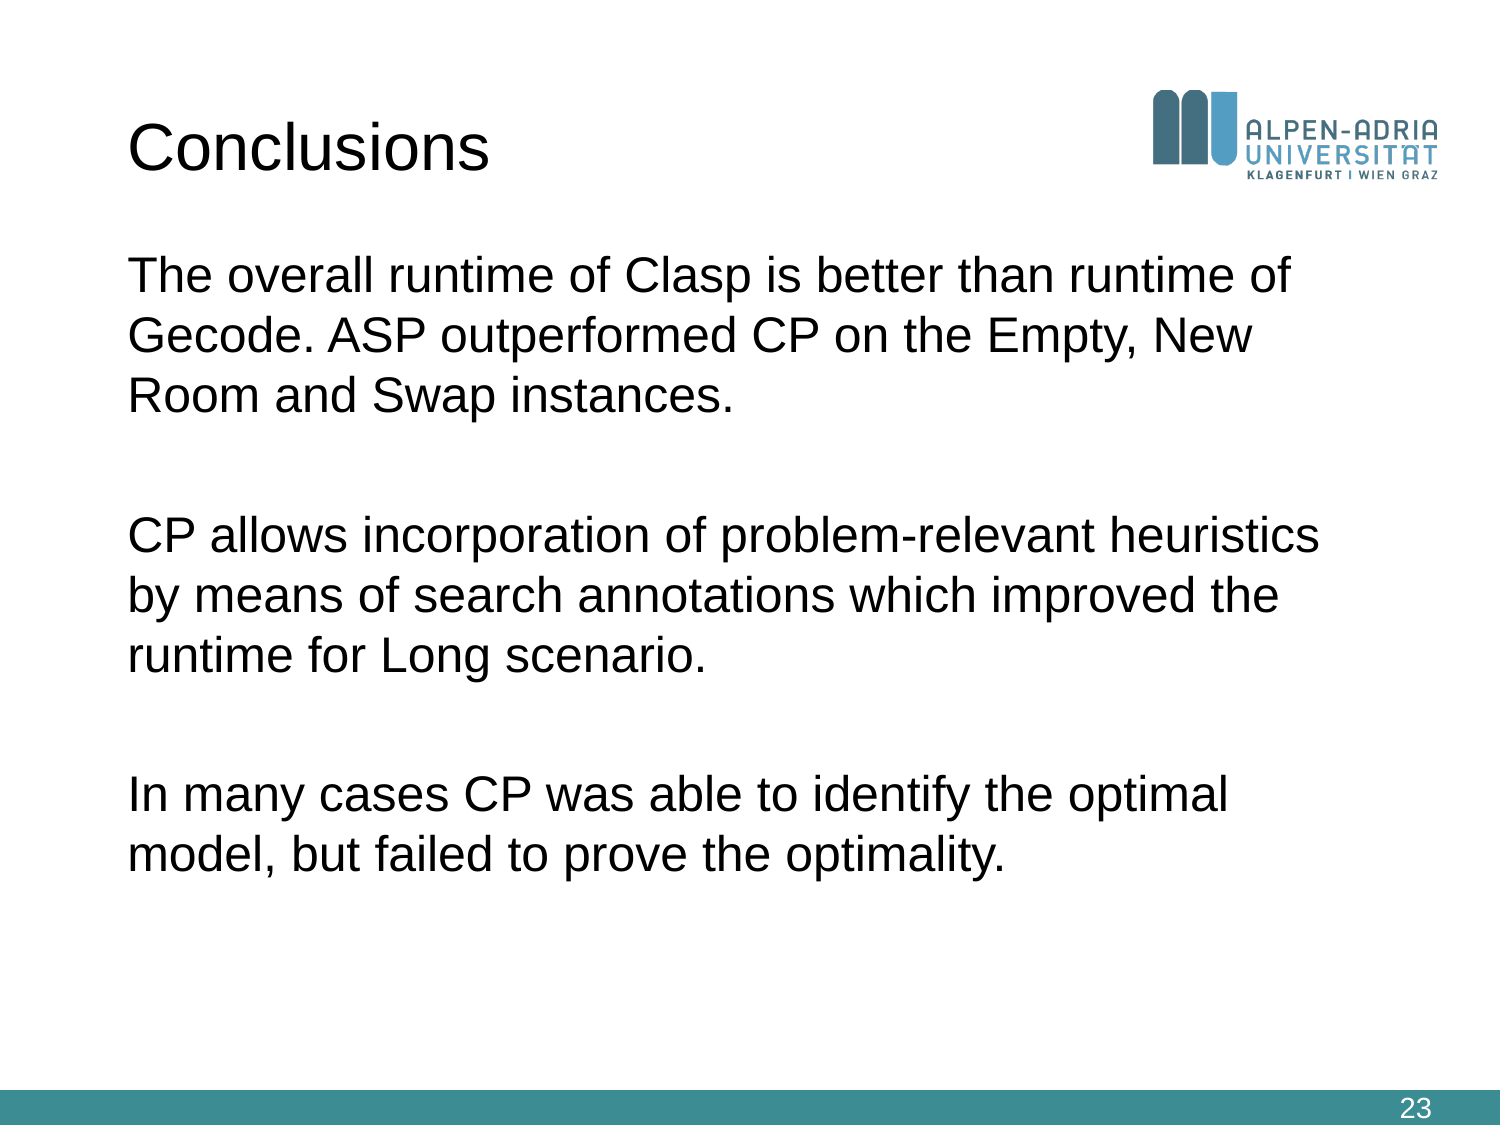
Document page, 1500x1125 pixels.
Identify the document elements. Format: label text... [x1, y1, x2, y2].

title Conclusions [112, 91, 1128, 197]
list The overall runtime of Clasp is better than runtime of Gecode. ASP outperformed CP on the Empty, New Room and Swap instances. CP allows incorporation of problem-relevant heuristics by means of search annotations which improved the runtime for Long scenario. In many cases CP was able to identify the optimal model, but failed to prove the optimality. [112, 234, 1388, 1047]
picture [1136, 90, 1456, 196]
slide_number 23 [1352, 1082, 1447, 1123]
